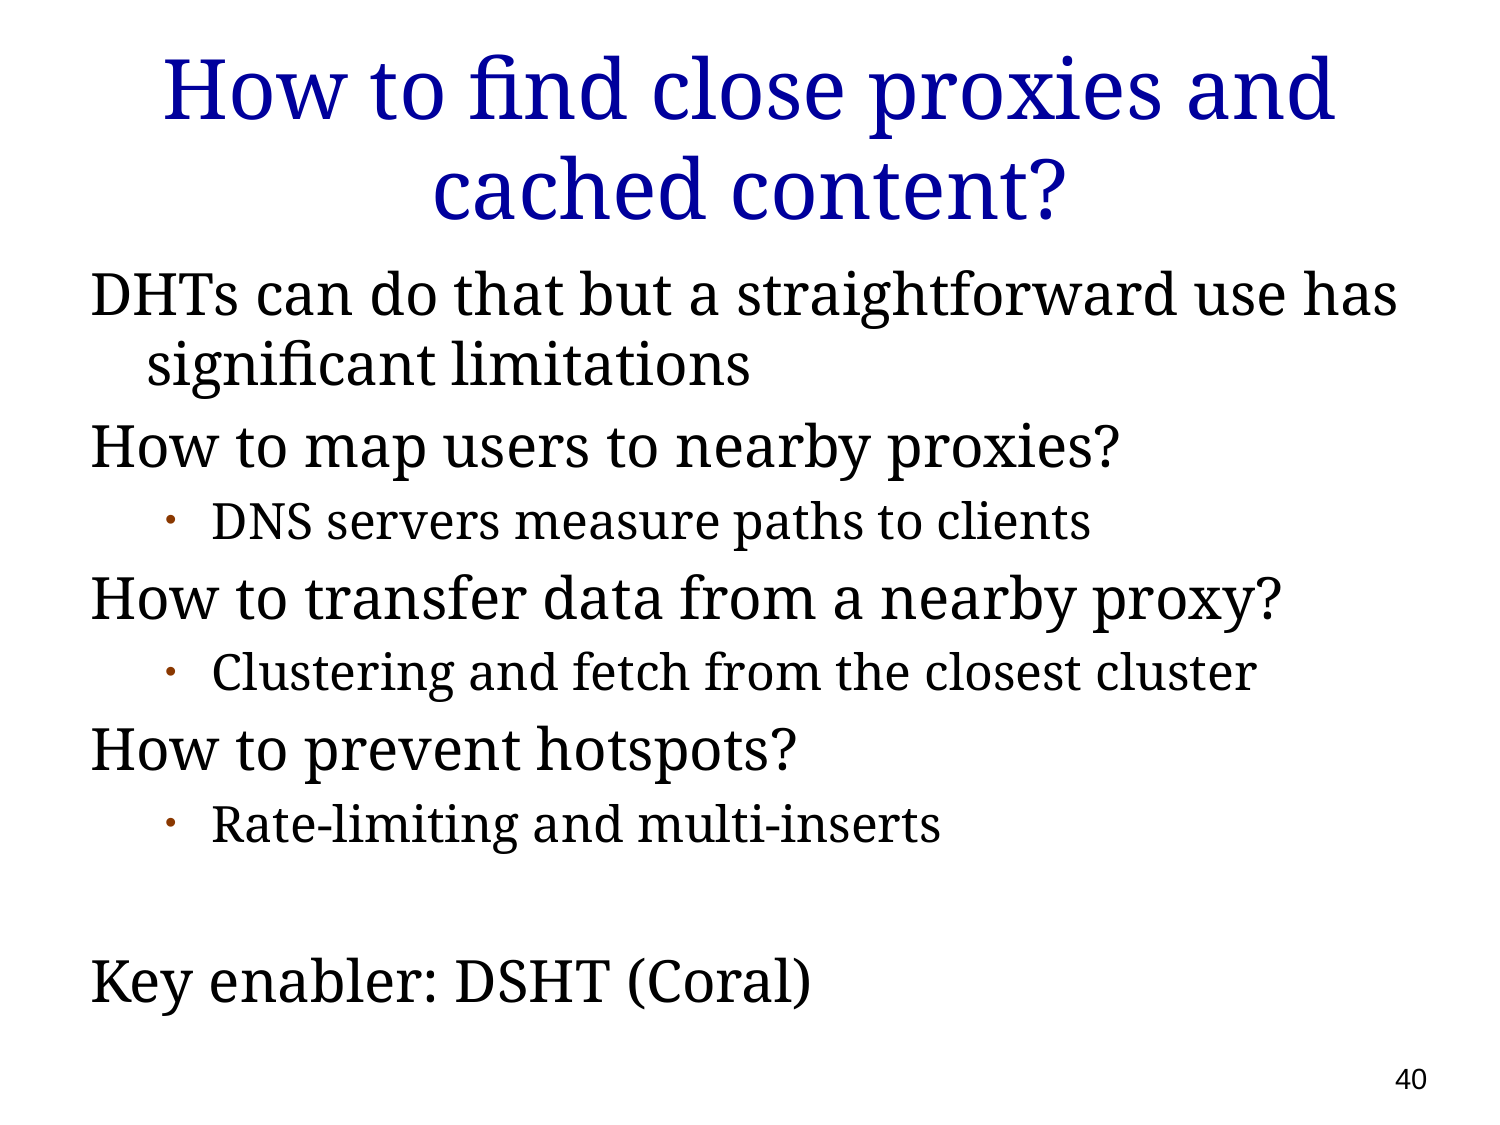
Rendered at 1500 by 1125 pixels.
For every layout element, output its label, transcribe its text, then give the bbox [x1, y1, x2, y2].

title How to find close proxies and cached content? [74, 47, 1426, 226]
list DHTs can do that but a straightforward use has significant limitations How to map users to nearby proxies? DNS servers measure paths to clients How to transfer data from a nearby proxy? Clustering and fetch from the closest cluster How to prevent hotspots? Rate-limiting and multi-inserts Key enabler: DSHT (Coral) [74, 249, 1426, 1038]
slide_number 40 [1092, 1024, 1443, 1103]
